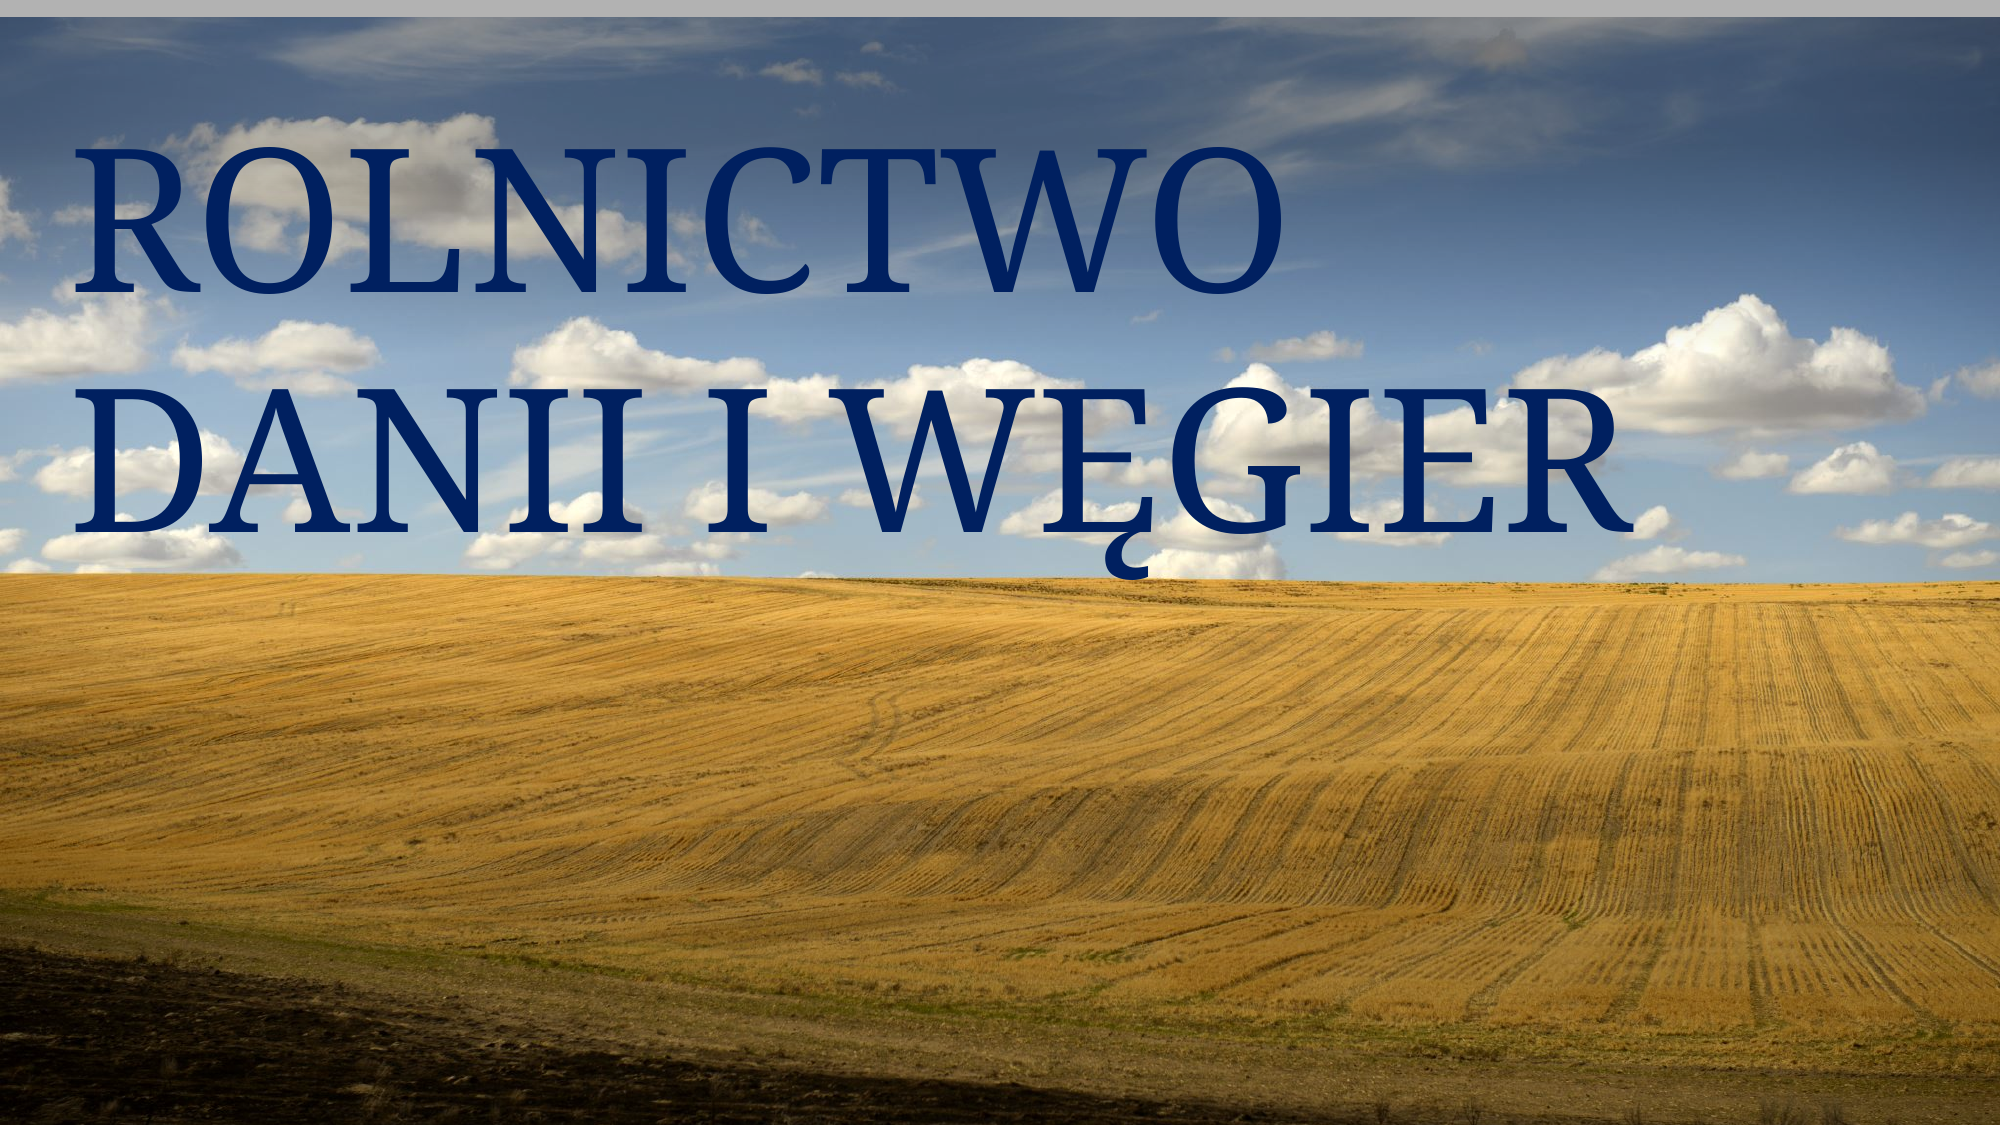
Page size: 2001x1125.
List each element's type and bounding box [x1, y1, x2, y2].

picture [0, 16, 2000, 1125]
text_box [0, 0, 2000, 16]
